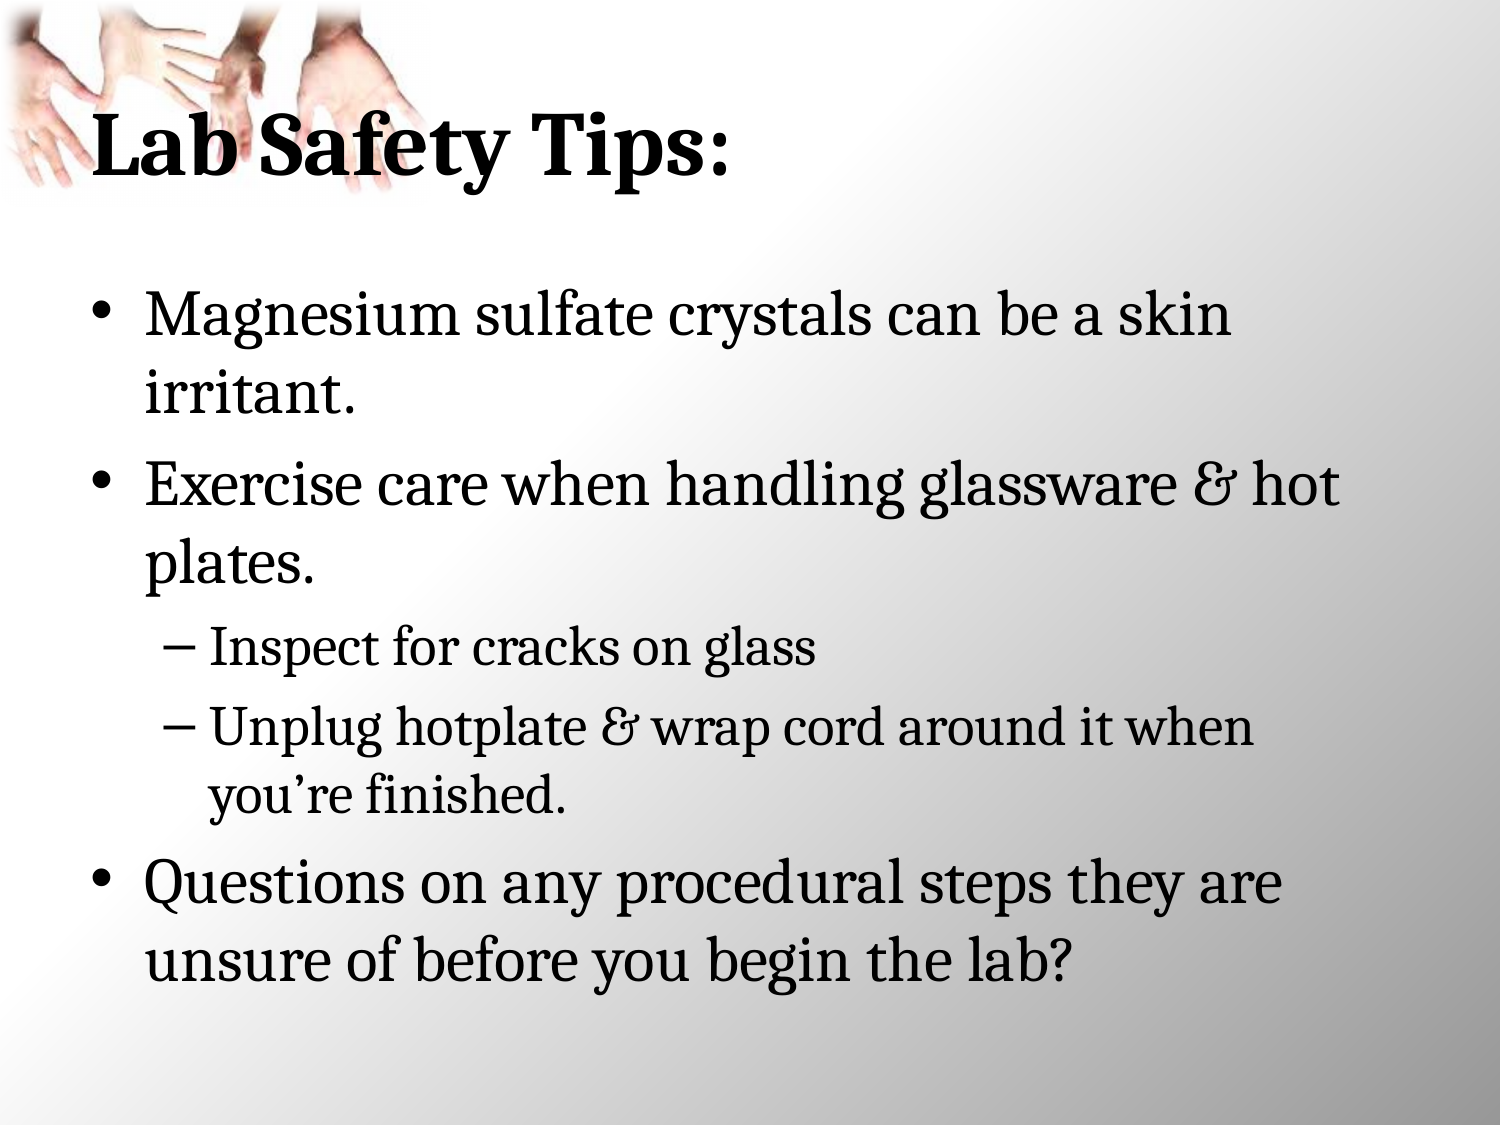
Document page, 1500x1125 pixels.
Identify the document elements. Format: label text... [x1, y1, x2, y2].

title Lab Safety Tips: [75, 45, 1425, 233]
picture [29, 29, 404, 179]
list Magnesium sulfate crystals can be a skin irritant. Exercise care when handling glassware & hot plates. Inspect for cracks on glass Unplug hotplate & wrap cord around it when you’re finished. Questions on any procedural steps they are unsure of before you begin the lab? [75, 262, 1425, 1005]
